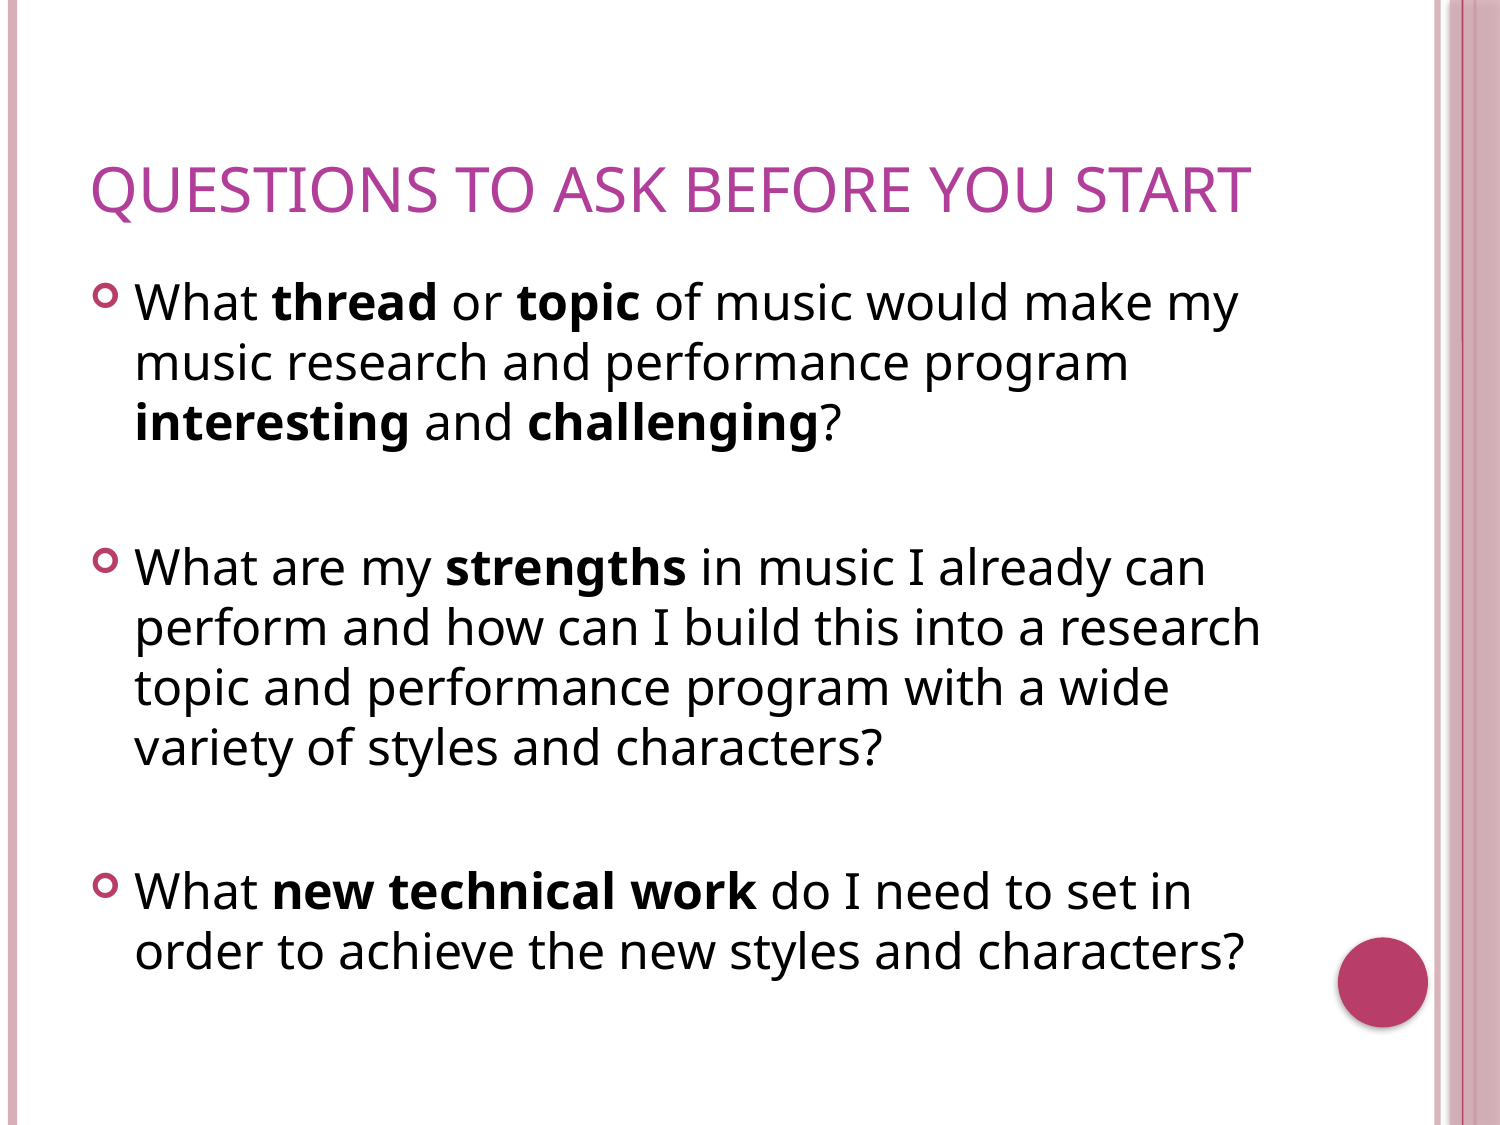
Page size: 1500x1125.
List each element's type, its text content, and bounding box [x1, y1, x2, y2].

list What thread or topic of music would make my music research and performance program interesting and challenging? What are my strengths in music I already can perform and how can I build this into a research topic and performance program with a wide variety of styles and characters? What new technical work do I need to set in order to achieve the new styles and characters? [75, 262, 1300, 1062]
title Questions to ask before you start [75, 45, 1300, 233]
